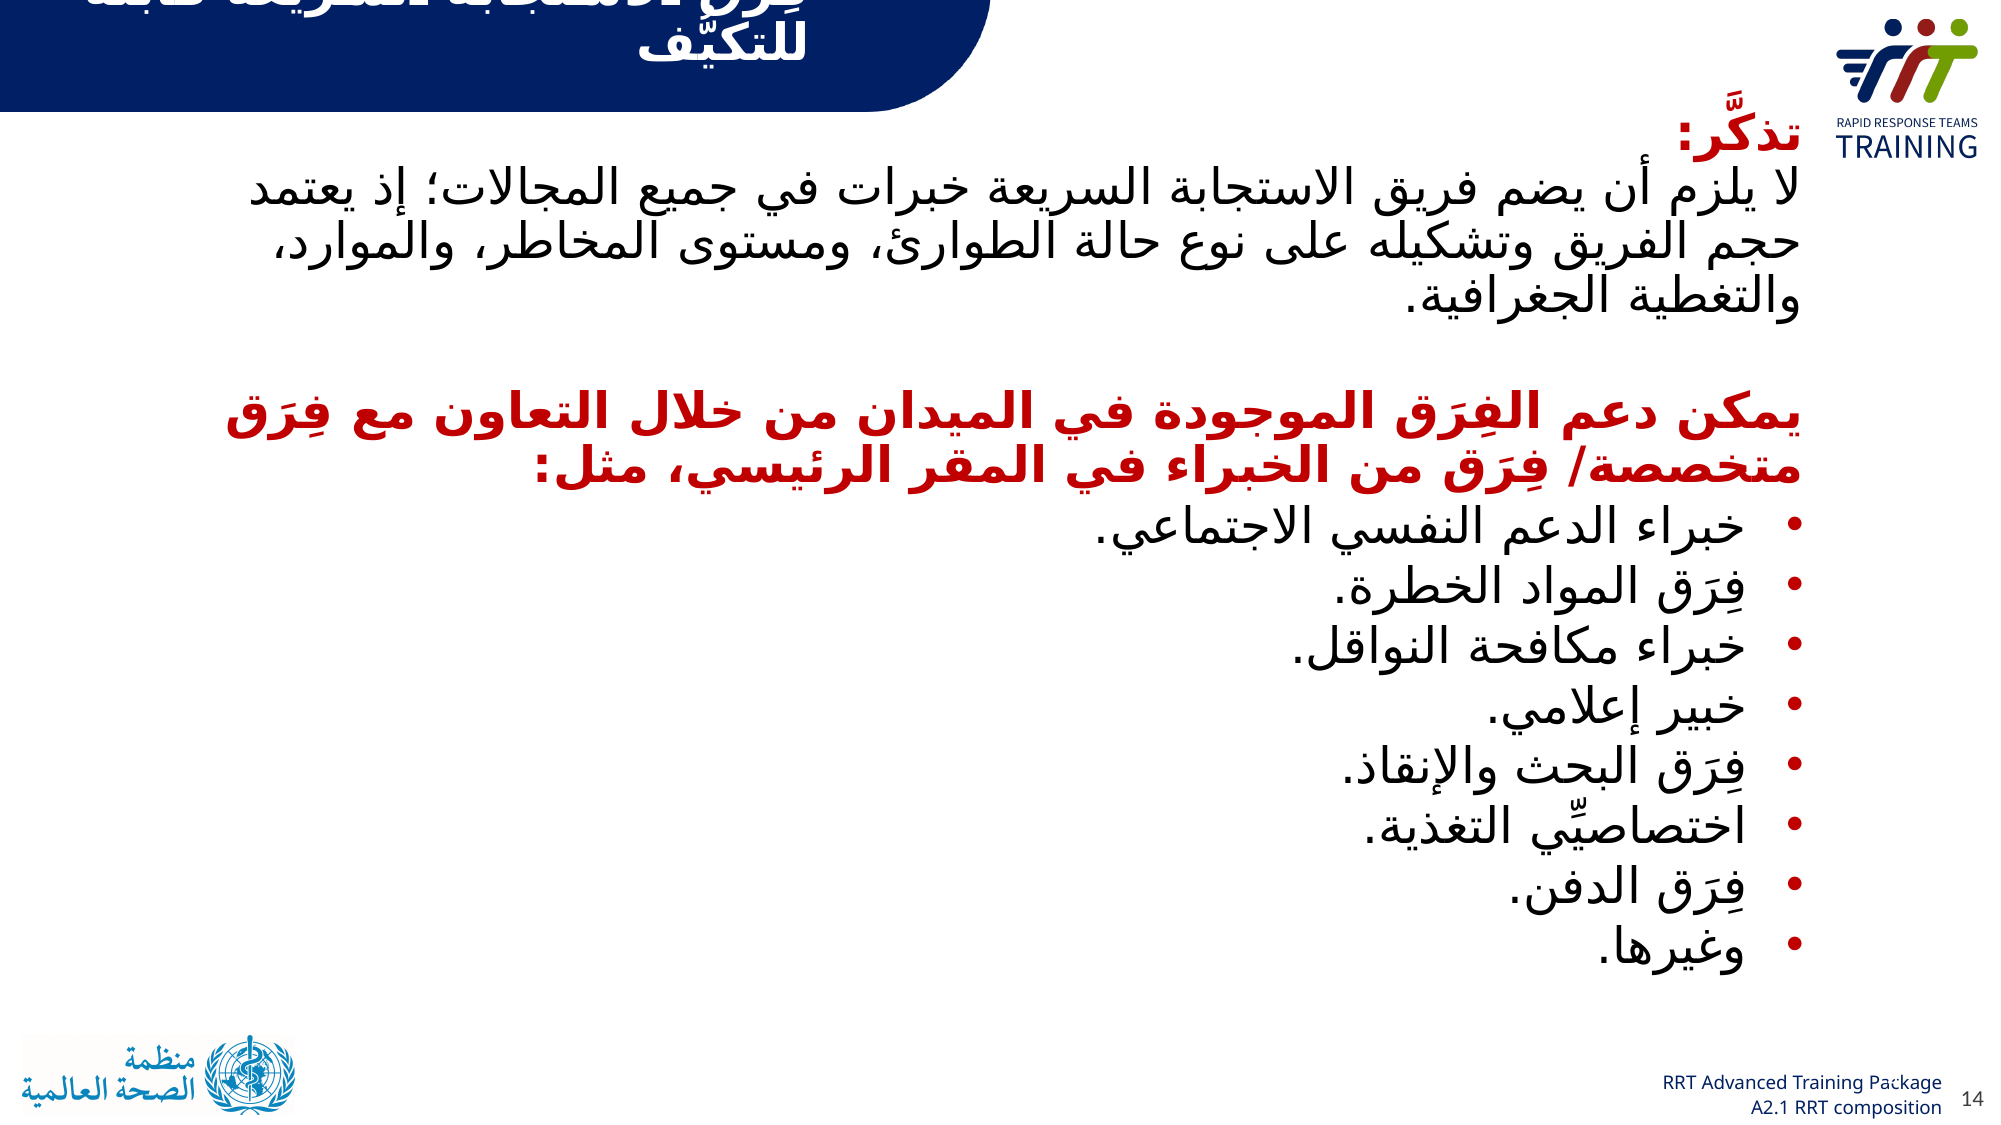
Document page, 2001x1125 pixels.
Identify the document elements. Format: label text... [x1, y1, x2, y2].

picture [252, 1050, 258, 1059]
picture [1835, 19, 1978, 167]
list تذكَّر: لا يلزم أن يضم فريق الاستجابة السريعة خبرات في جميع المجالات؛ إذ يعتمد حجم الفريق وتشكيله على نوع حالة الطوارئ، ومستوى المخاطر، والموارد، والتغطية الجغرافية. يمكن دعم الفِرَق الموجودة في الميدان من خلال التعاون مع فِرَق متخصصة/ فِرَق من الخبراء في المقر الرئيسي، مثل: خبراء الدعم النفسي الاجتماعي. فِرَق المواد الخطرة. خبراء مكافحة النواقل. خبير إعلامي. فِرَق البحث والإنقاذ. اختصاصيِّي التغذية. فِرَق الدفن. وغيرها. [185, 99, 1811, 981]
picture [0, 0, 991, 112]
picture [22, 1035, 295, 1115]
slide_number 14 [1882, 1037, 1922, 1082]
title فِرَق الاستجابة السريعة قابلة للتكيُّف [35, 0, 819, 81]
